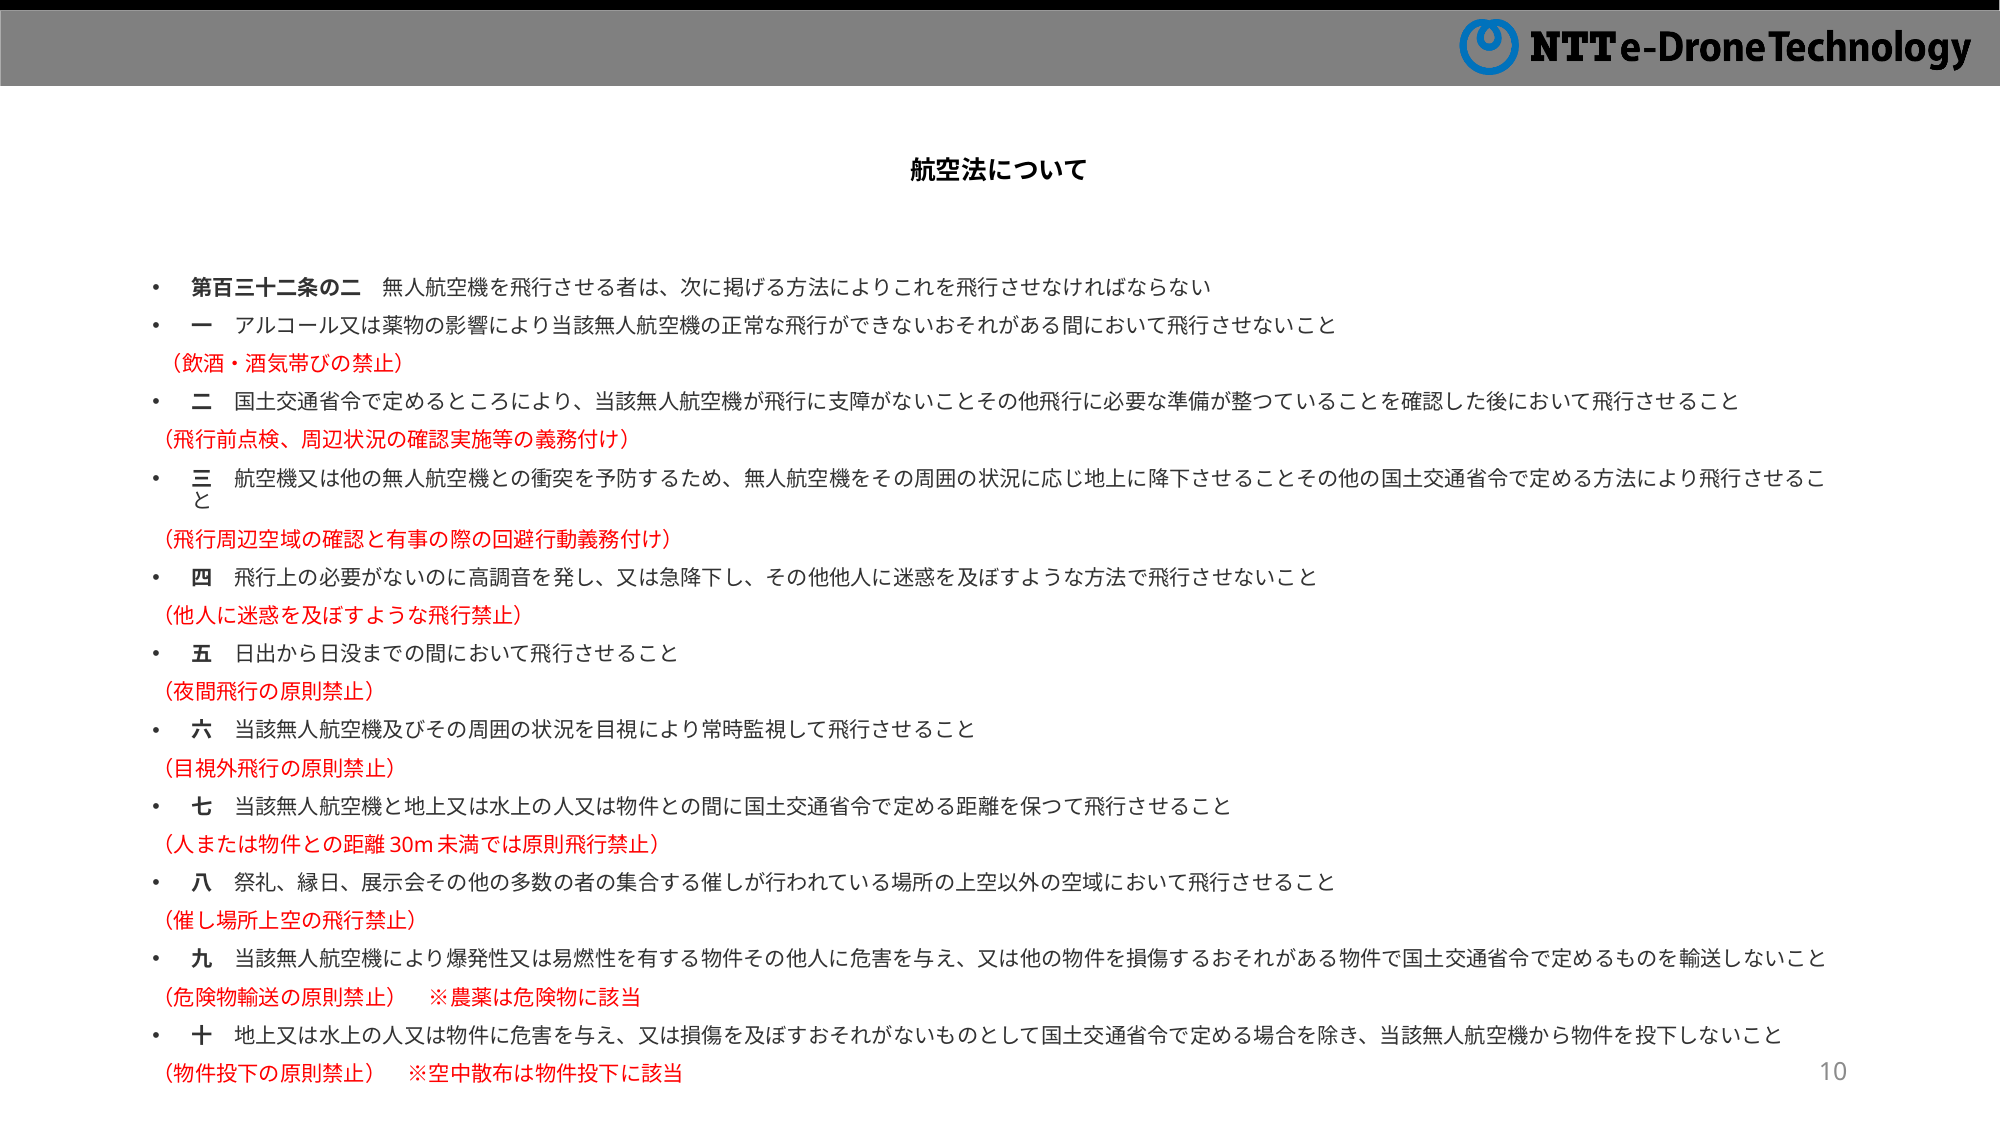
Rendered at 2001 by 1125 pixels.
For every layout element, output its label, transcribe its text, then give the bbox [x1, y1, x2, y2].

title 航空法について [137, 149, 1863, 225]
text_box [0, 11, 1430, 87]
slide_number 10 [1412, 1042, 1863, 1103]
picture [1430, 0, 2000, 96]
text_box [0, 0, 1430, 11]
list 第百三十二条の二 無人航空機を飛行させる者は、次に掲げる方法によりこれを飛行させなければならない 一 アルコール又は薬物の影響により当該無人航空機の正常な飛行ができないおそれがある間において飛行させないこと （飲酒・酒気帯びの禁止） 二 国土交通省令で定めるところにより、当該無人航空機が飛行に支障がないことその他飛行に必要な準備が整つていることを確認した後において飛行させること （飛行前点検、周辺状況の確認実施等の義務付け） 三 航空機又は他の無人航空機との衝突を予防するため、無人航空機をその周囲の状況に応じ地上に降下させることその他の国土交通省令で定める方法により飛行させること （飛行周辺空域の確認と有事の際の回避行動義務付け） 四 飛行上の必要がないのに高調音を発し、又は急降下し、その他他人に迷惑を及ぼすような方法で飛行させないこと （他人に迷惑を及ぼすような飛行禁止） 五 日出から日没までの間において飛行させること （夜間飛行の原則禁止） 六 当該無人航空機及びその周囲の状況を目視により常時監視して飛行させること （目視外飛行の原則禁止） 七 当該無人航空機と地上又は水上の人又は物件との間に国土交通省令で定める距離を保つて飛行させること （人または物件との距離30m未満では原則飛行禁止） 八 祭礼、縁日、展示会その他の多数の者の集合する催しが行われている場所の上空以外の空域において飛行させること （催し場所上空の飛行禁止） 九 当該無人航空機により爆発性又は易燃性を有する物件その他人に危害を与え、又は他の物件を損傷するおそれがある物件で国土交通省令で定めるものを輸送しないこと （危険物輸送の原則禁止） ※農薬は危険物に該当 十 地上又は水上の人又は物件に危害を与え、又は損傷を及ぼすおそれがないものとして国土交通省令で定める場合を除き、当該無人航空機から物件を投下しないこと （物件投下の原則禁止） ※空中散布は物件投下に該当 [137, 269, 1863, 1115]
